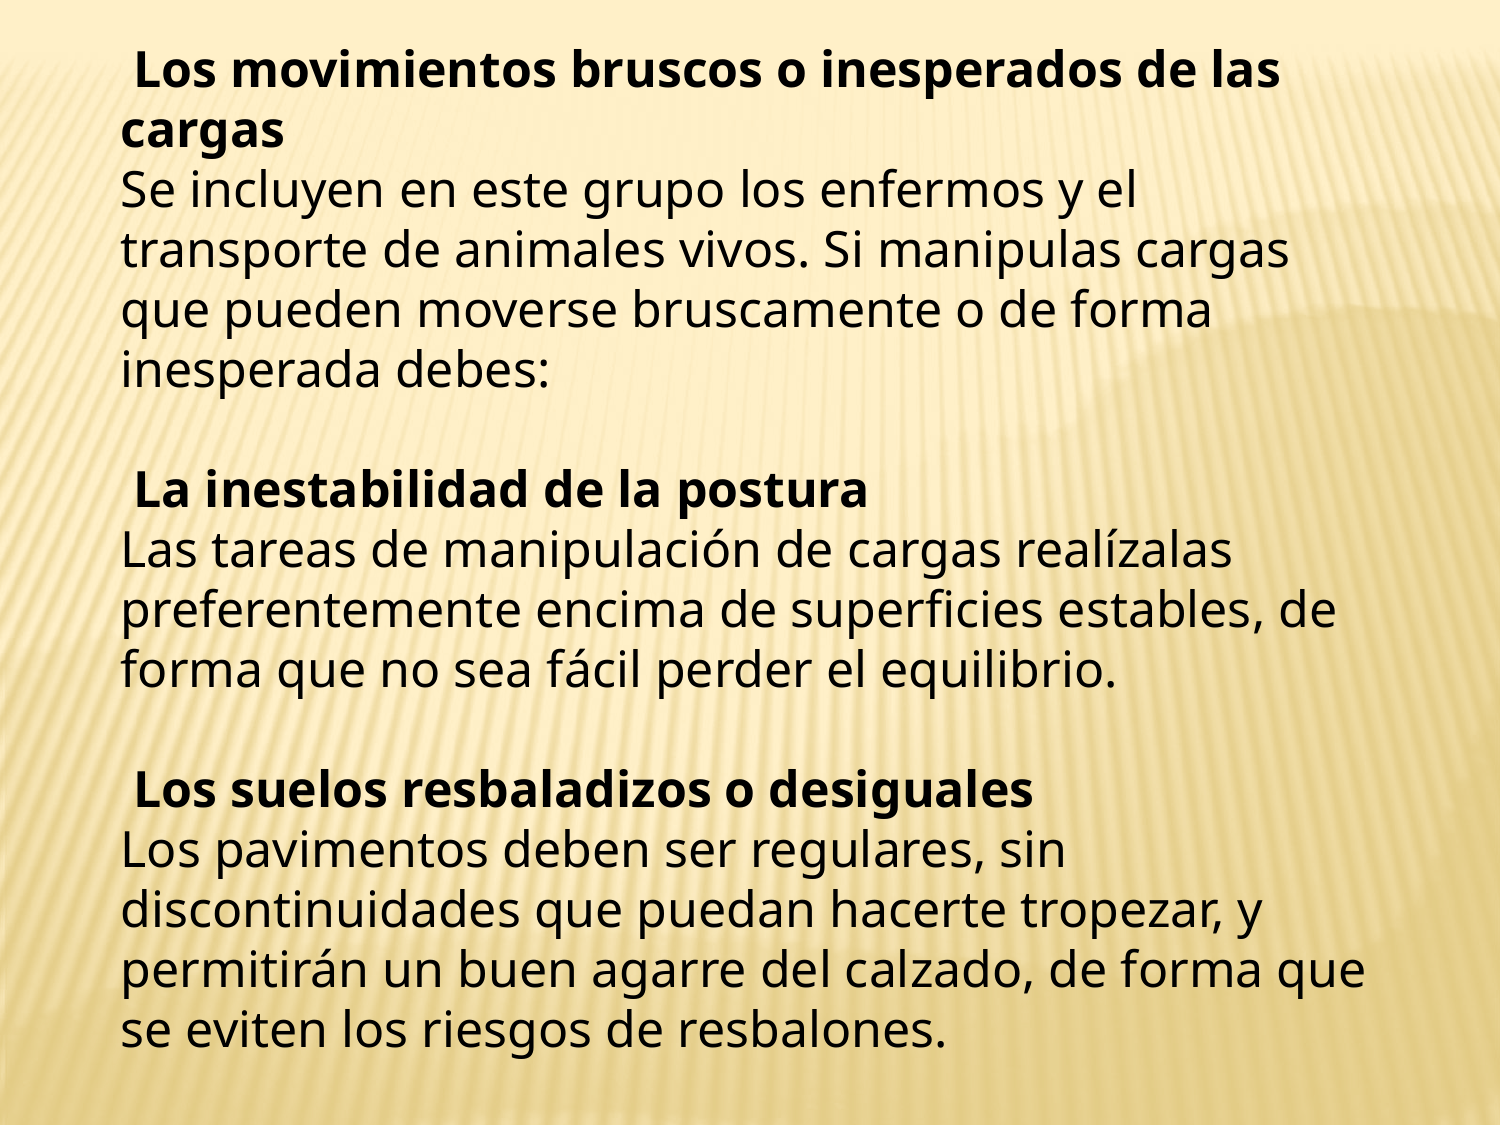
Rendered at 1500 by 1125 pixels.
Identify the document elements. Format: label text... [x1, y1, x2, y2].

text_box Los movimientos bruscos o inesperados de las cargas Se incluyen en este grupo los enfermos y el transporte de animales vivos. Si manipulas cargas que pueden moverse bruscamente o de forma inesperada debes: La inestabilidad de la postura Las tareas de manipulación de cargas realízalas preferentemente encima de superficies estables, de forma que no sea fácil perder el equilibrio. Los suelos resbaladizos o desiguales Los pavimentos deben ser regulares, sin discontinuidades que puedan hacerte tropezar, y permitirán un buen agarre del calzado, de forma que se eviten los riesgos de resbalones. [105, 30, 1395, 1111]
